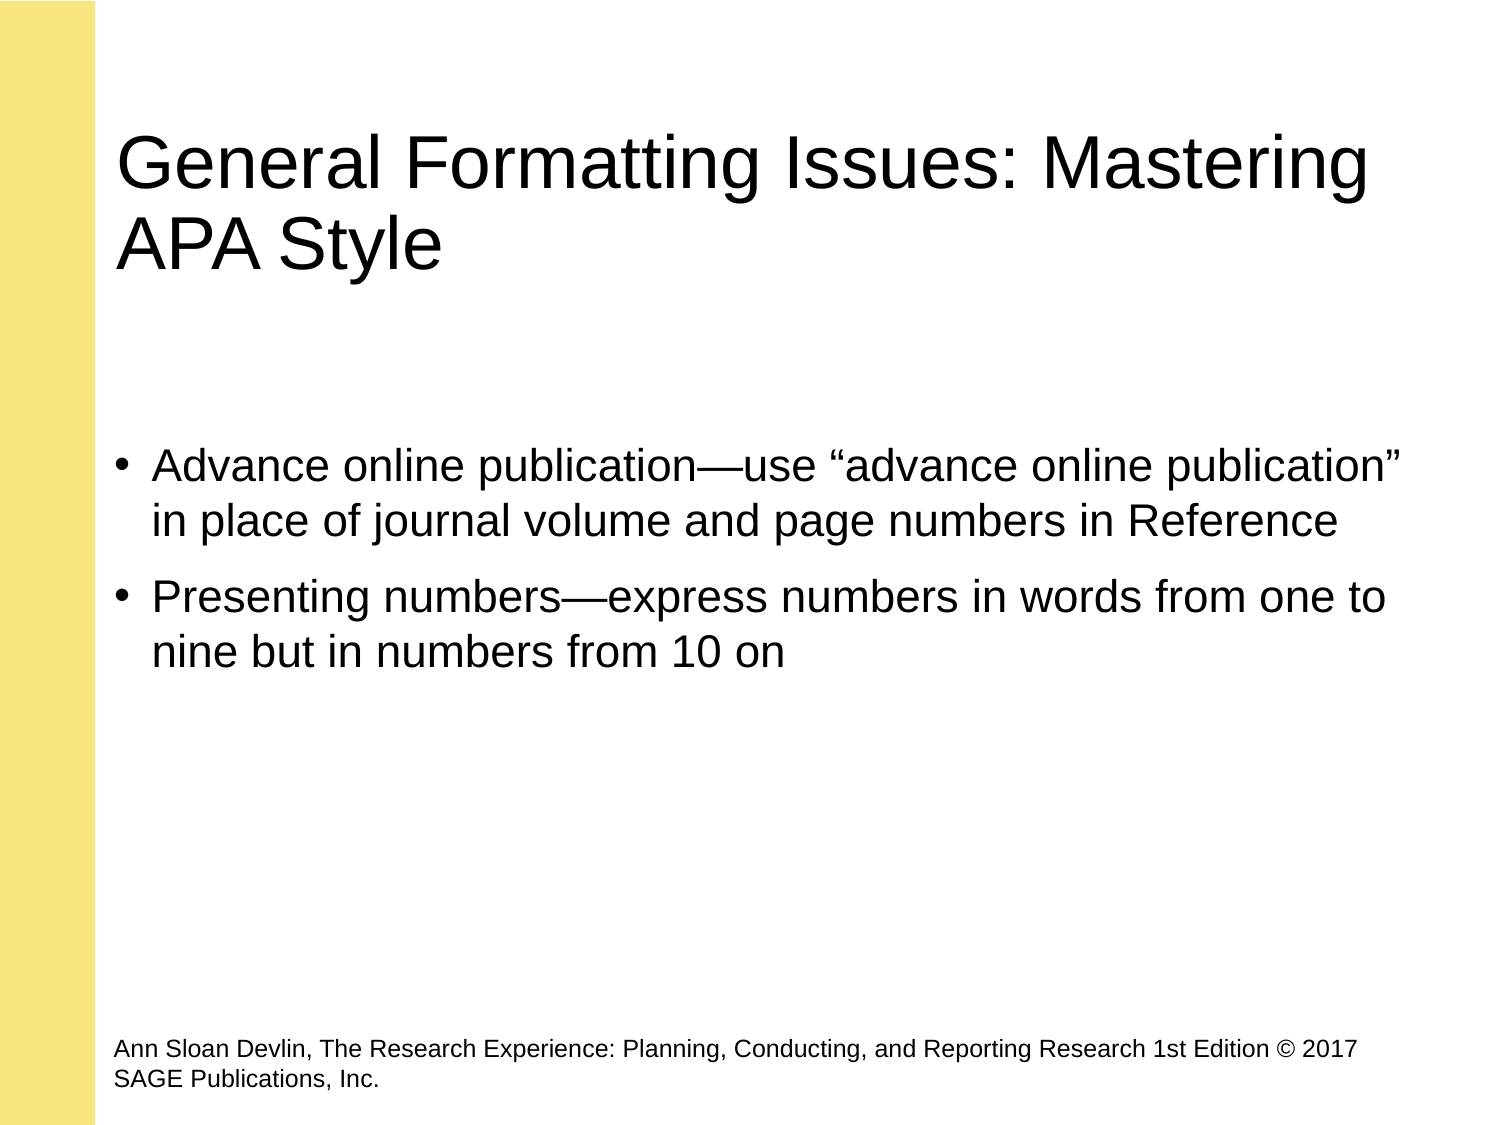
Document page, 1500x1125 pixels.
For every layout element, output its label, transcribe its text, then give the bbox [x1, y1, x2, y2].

picture [0, 1, 96, 1125]
list Advance online publication—use “advance online publication” in place of journal volume and page numbers in Reference Presenting numbers—express numbers in words from one to nine but in numbers from 10 on [99, 428, 1450, 741]
title General Formatting Issues: Mastering APA Style [101, 111, 1396, 298]
